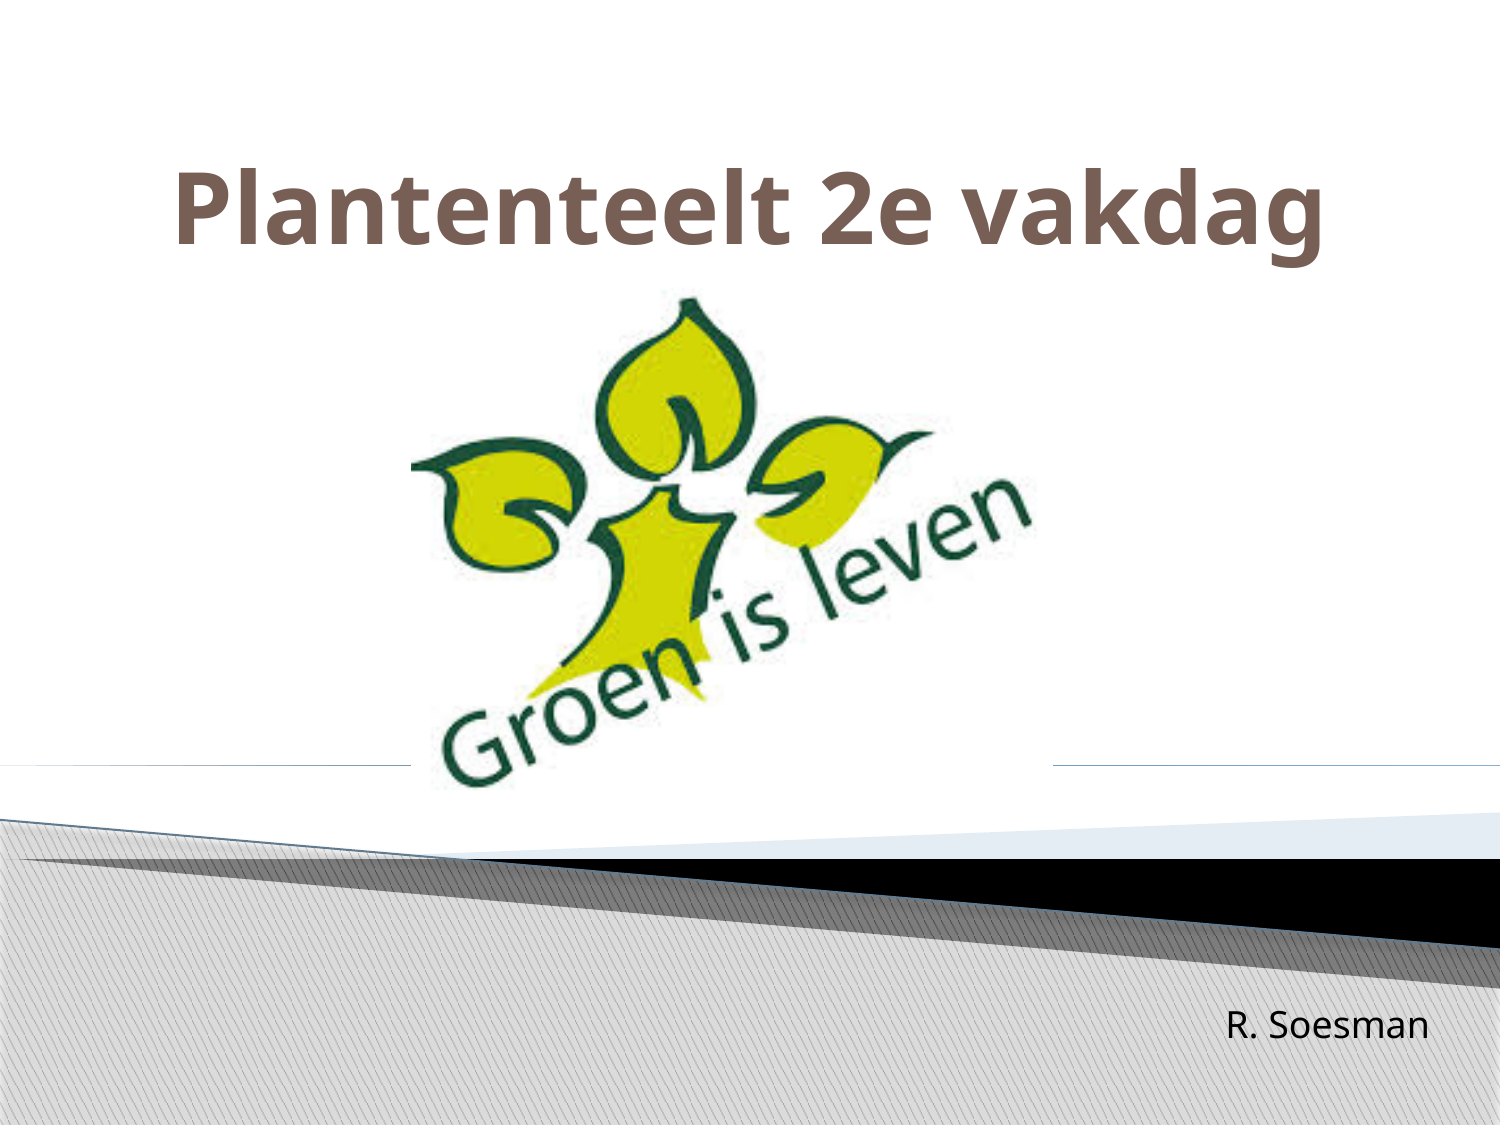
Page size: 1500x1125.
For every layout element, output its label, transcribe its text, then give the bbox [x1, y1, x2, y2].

text_box R. Soesman [1210, 993, 1500, 1054]
picture [5, 859, 1500, 989]
picture [411, 268, 1053, 801]
title Plantenteelt 2e vakdag [112, 30, 1388, 273]
